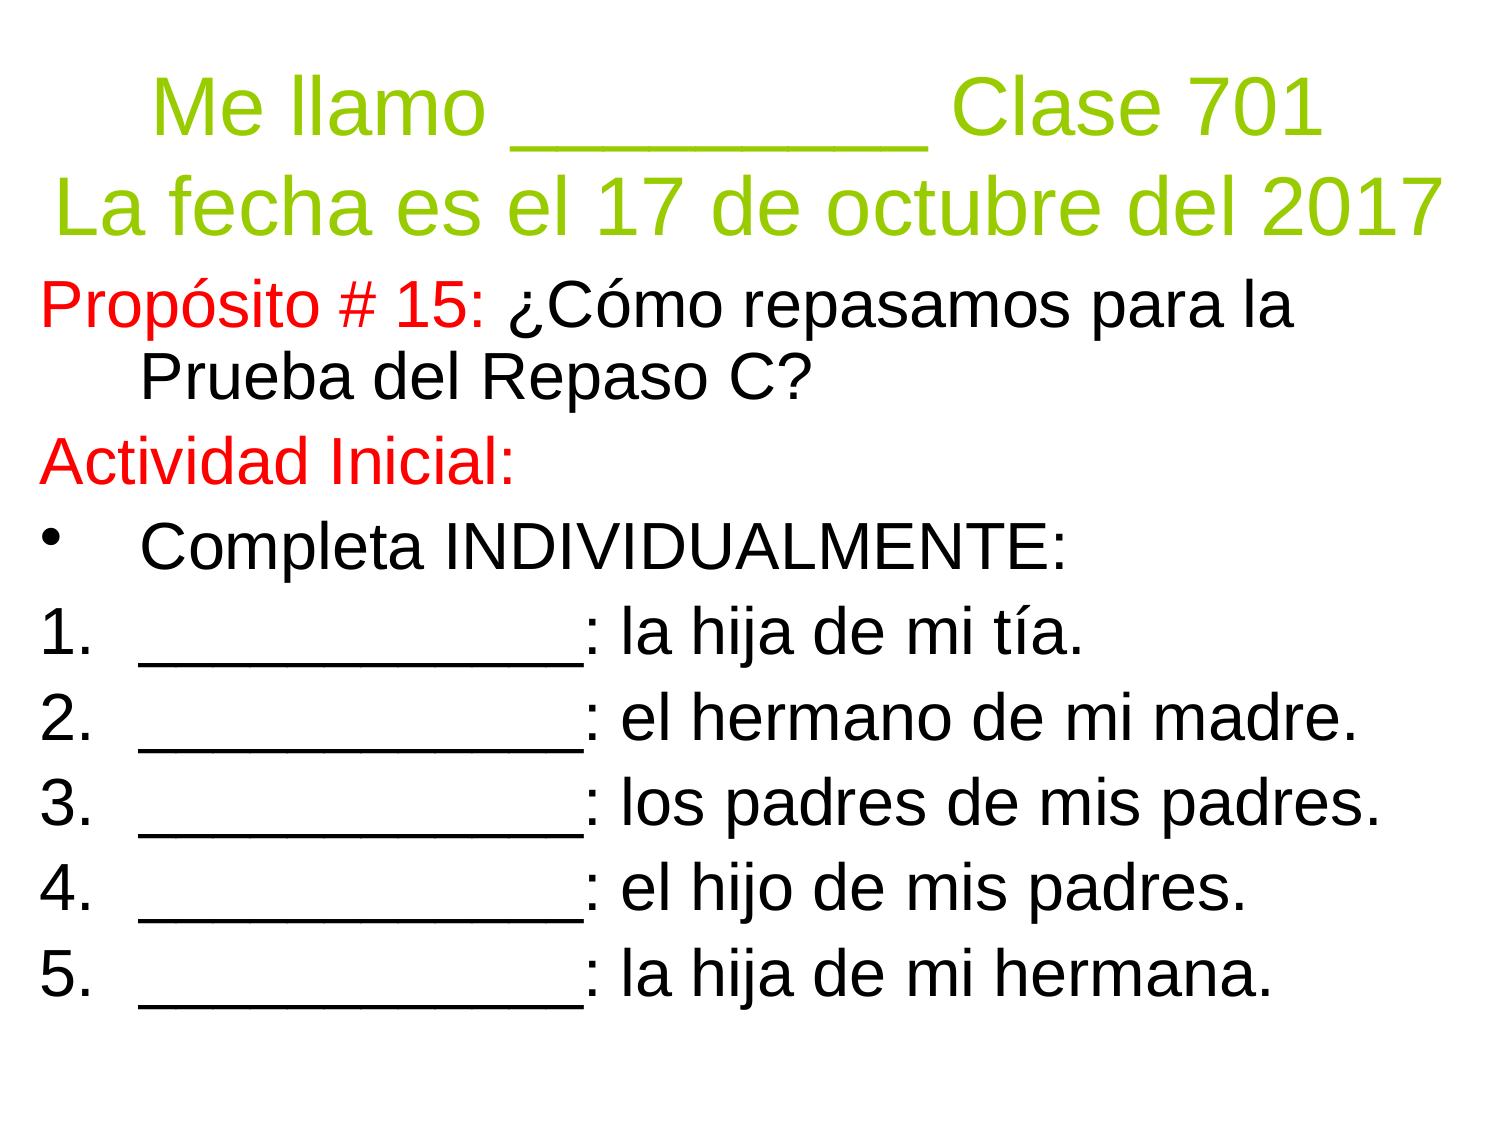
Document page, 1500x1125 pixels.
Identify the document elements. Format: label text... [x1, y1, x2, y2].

text_box Propósito # 15: ¿Cómo repasamos para la Prueba del Repaso C? Actividad Inicial: Completa INDIVIDUALMENTE: ____________: la hija de mi tía. ____________: el hermano de mi madre. ____________: los padres de mis padres. ____________: el hijo de mis padres. ____________: la hija de mi hermana. [24, 262, 1488, 1075]
text_box Me llamo _________ Clase 701 La fecha es el 17 de octubre del 2017 [0, 45, 1500, 233]
